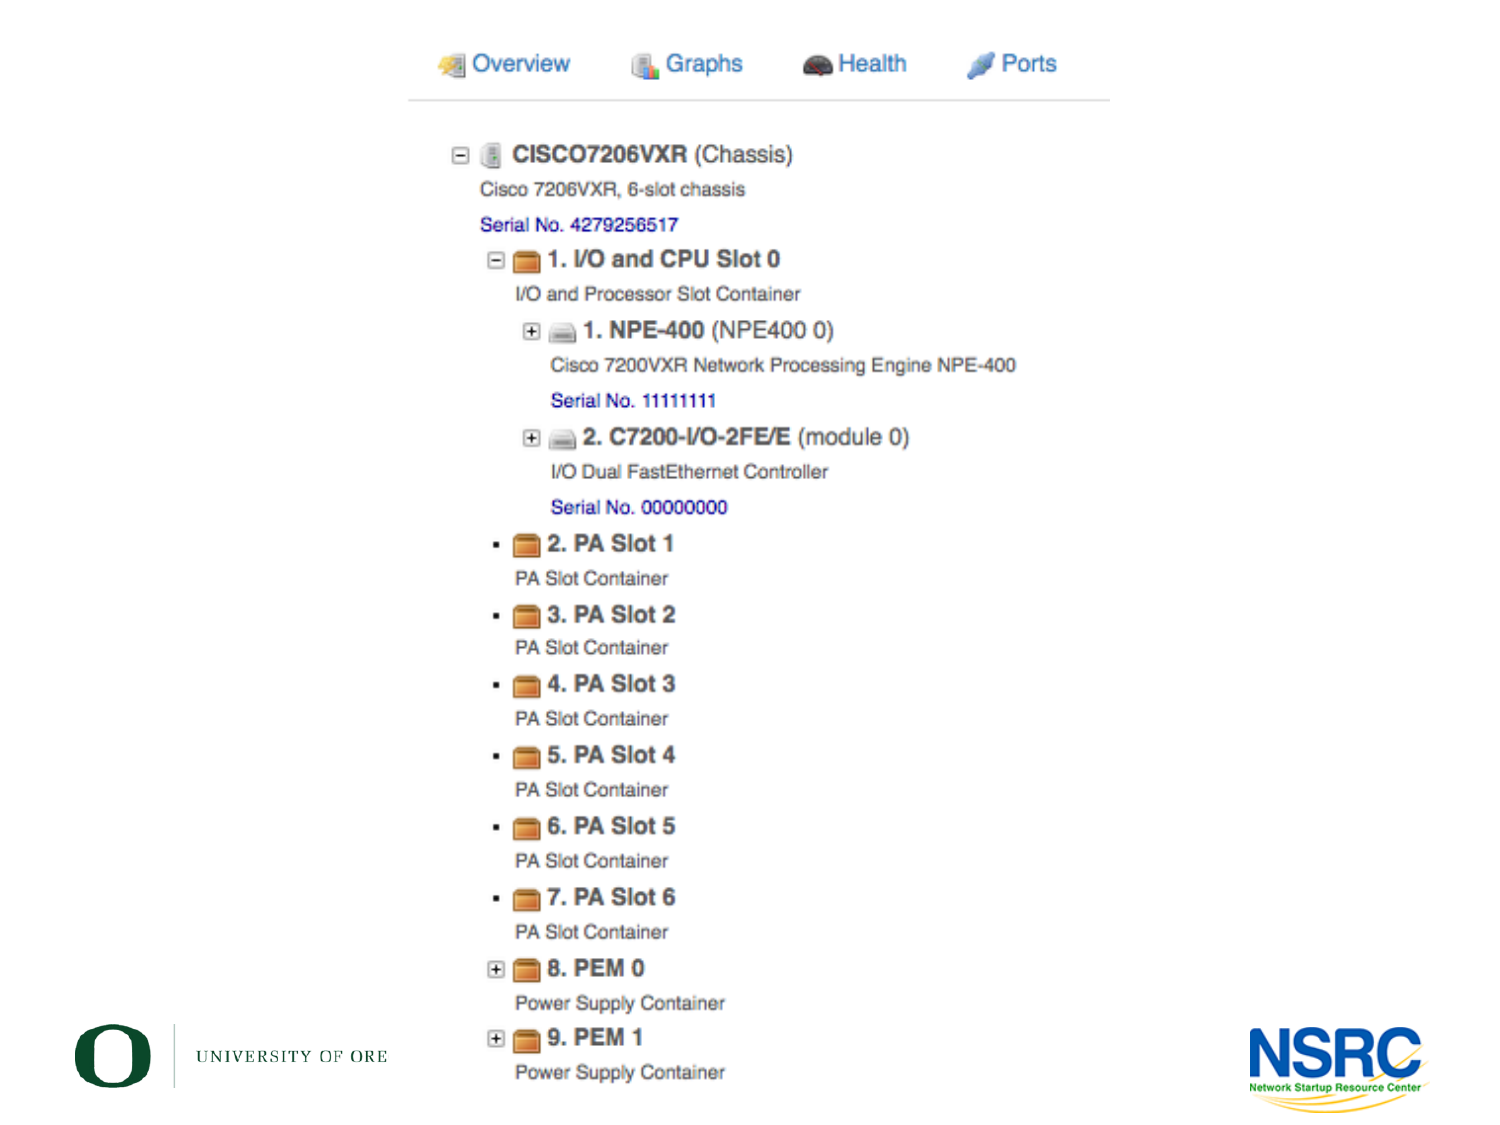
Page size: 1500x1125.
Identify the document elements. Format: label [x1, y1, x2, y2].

picture [1250, 1027, 1430, 1113]
picture [75, 0, 1111, 1125]
